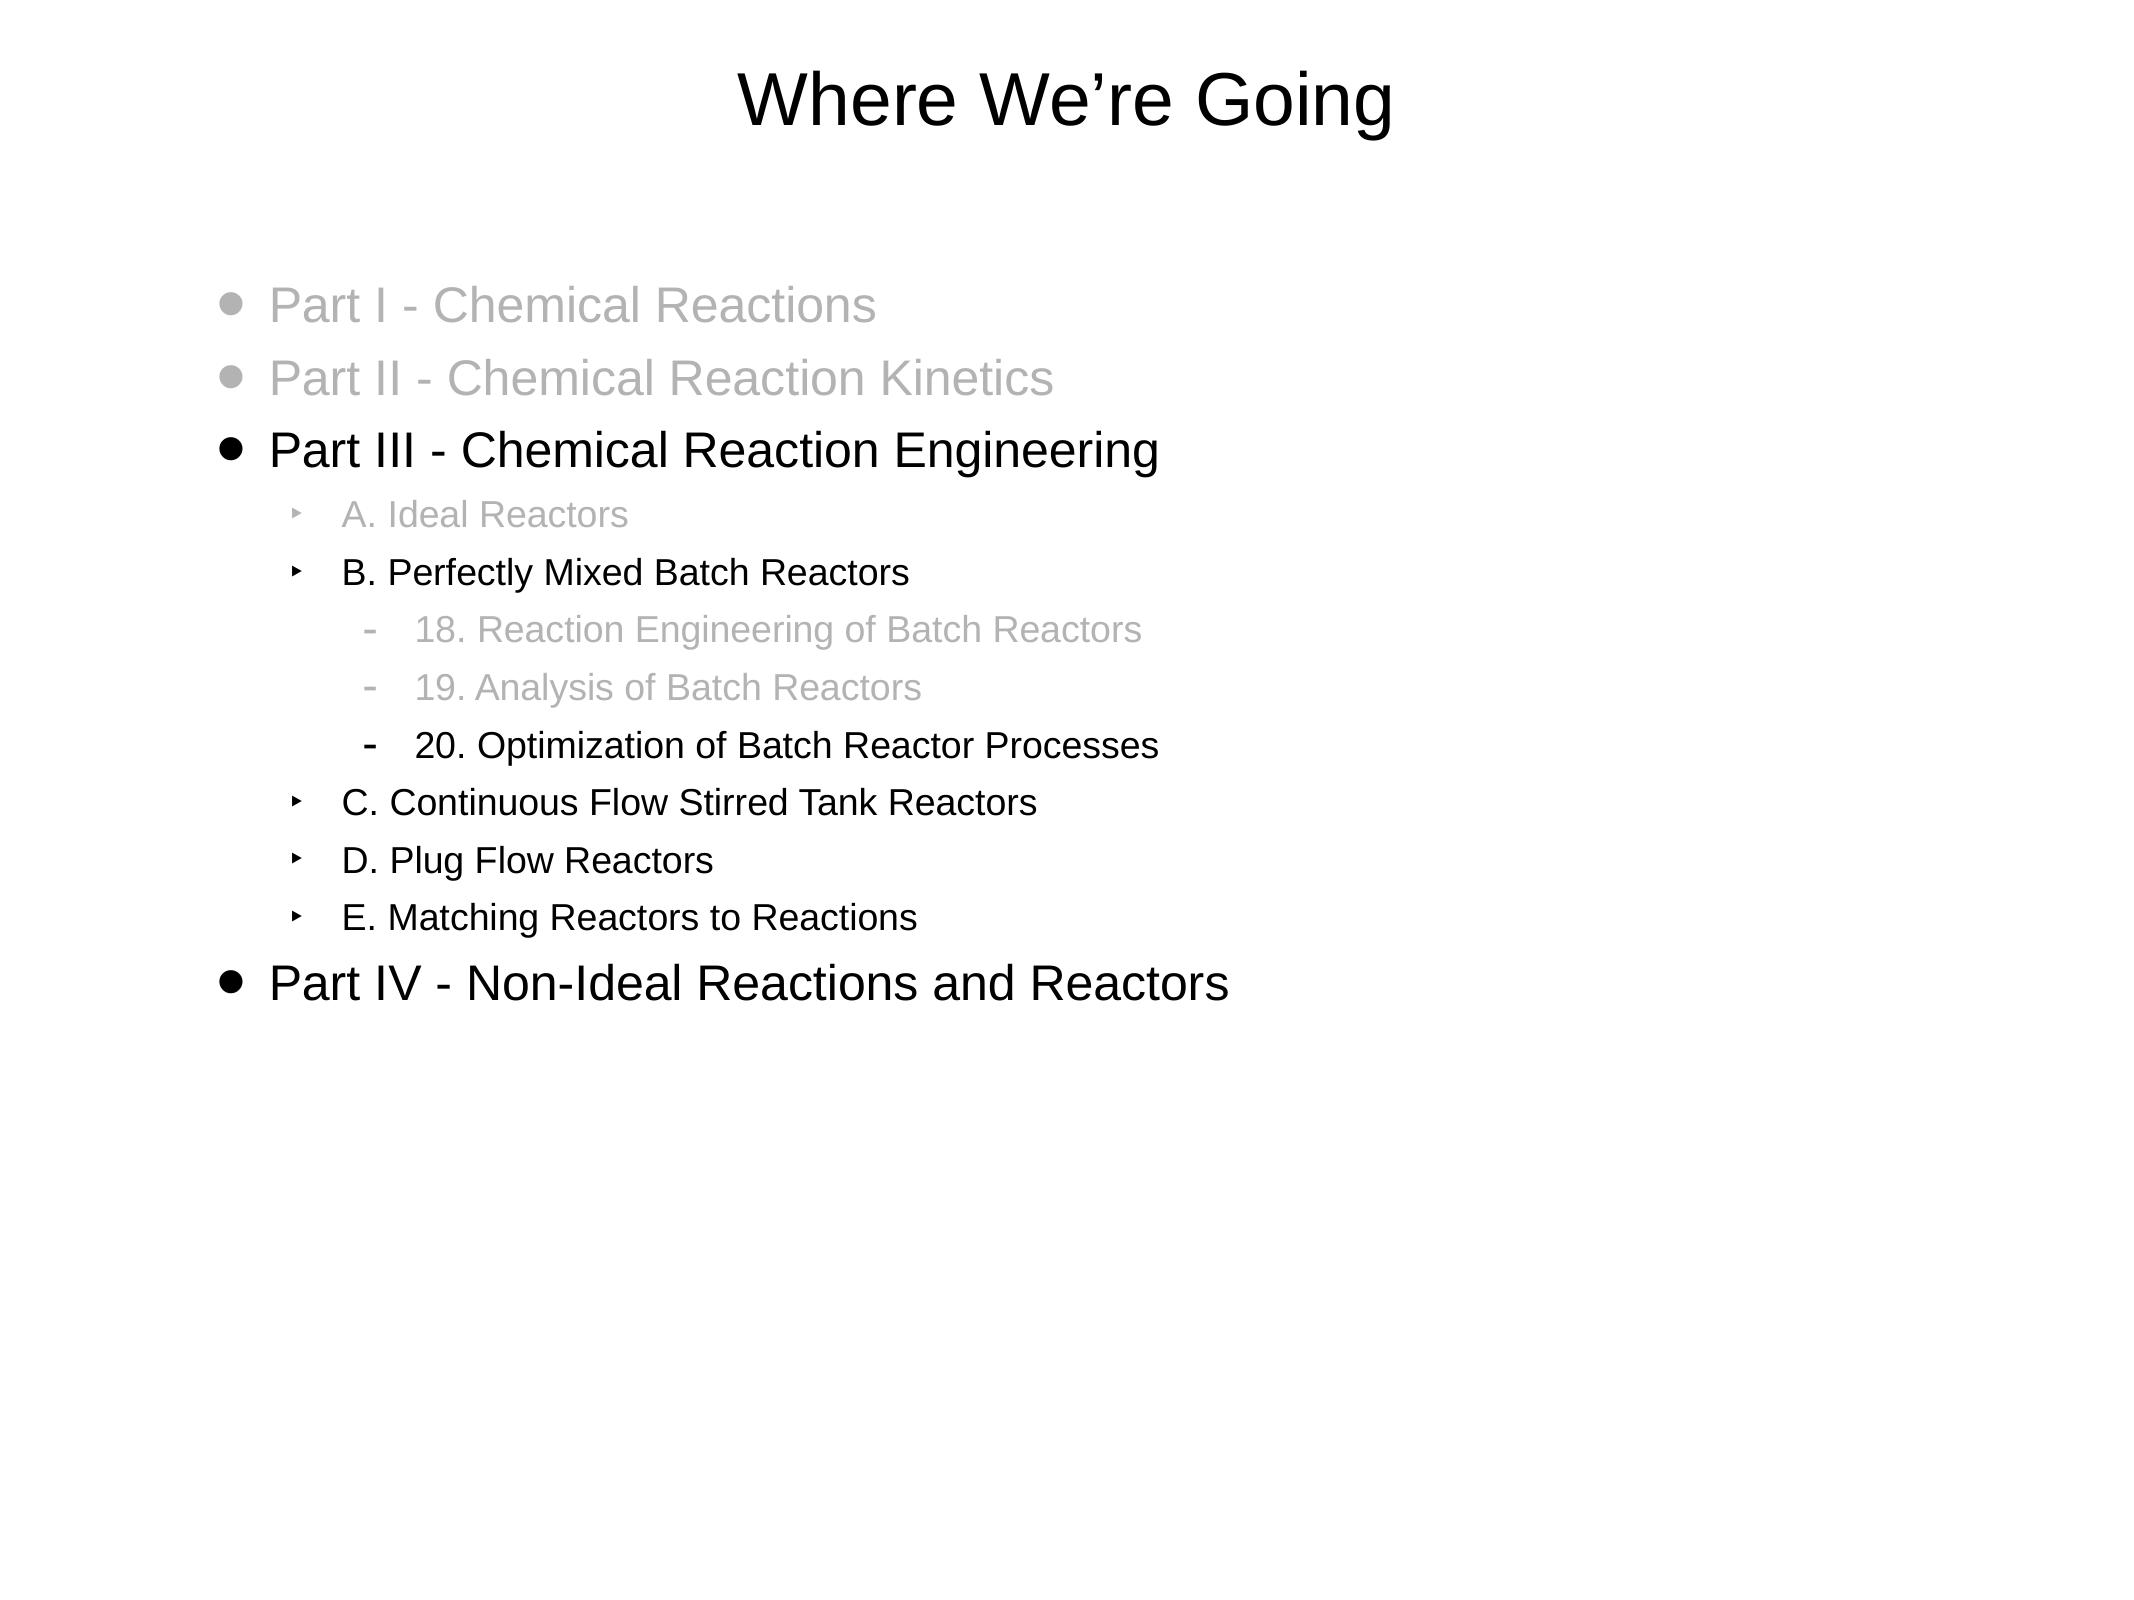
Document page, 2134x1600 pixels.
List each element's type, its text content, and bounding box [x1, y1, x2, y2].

list Part I - Chemical Reactions Part II - Chemical Reaction Kinetics Part III - Chemical Reaction Engineering A. Ideal Reactors B. Perfectly Mixed Batch Reactors 18. Reaction Engineering of Batch Reactors 19. Analysis of Batch Reactors 20. Optimization of Batch Reactor Processes C. Continuous Flow Stirred Tank Reactors D. Plug Flow Reactors E. Matching Reactors to Reactions Part IV - Non-Ideal Reactions and Reactors [208, 264, 1925, 1463]
title Where We’re Going [208, 41, 1925, 250]
